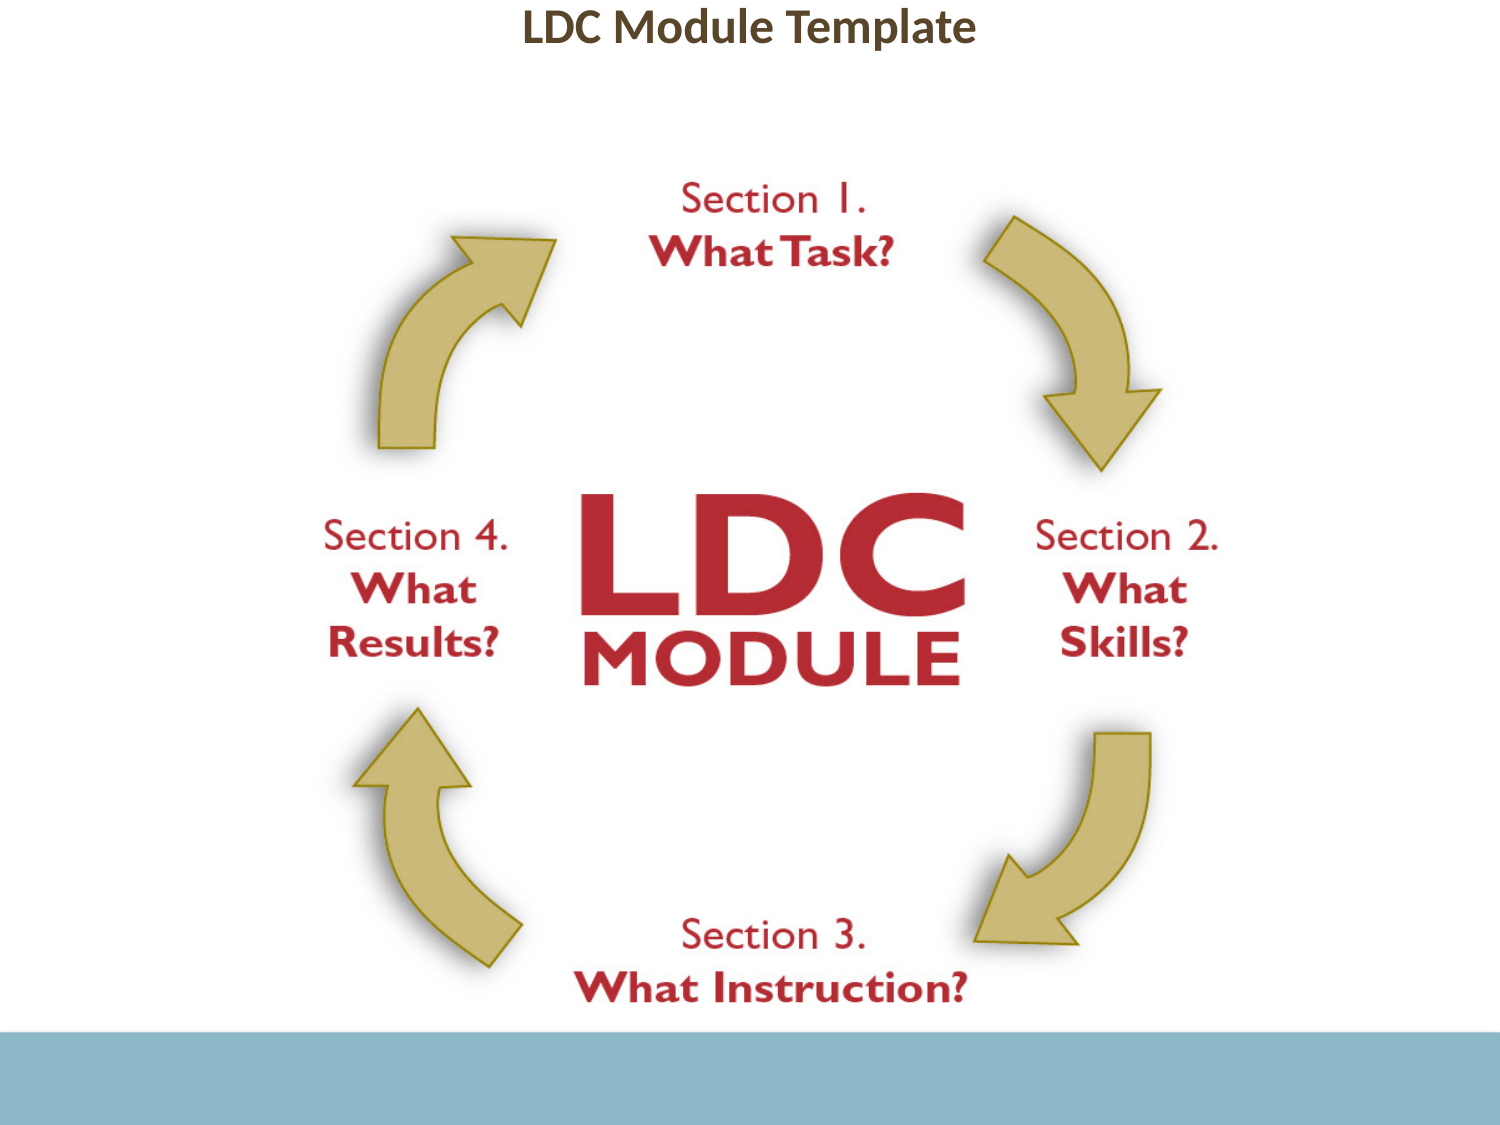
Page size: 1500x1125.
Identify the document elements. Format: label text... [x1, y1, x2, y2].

title LDC Module Template [74, 0, 1426, 102]
picture [303, 175, 1218, 1013]
